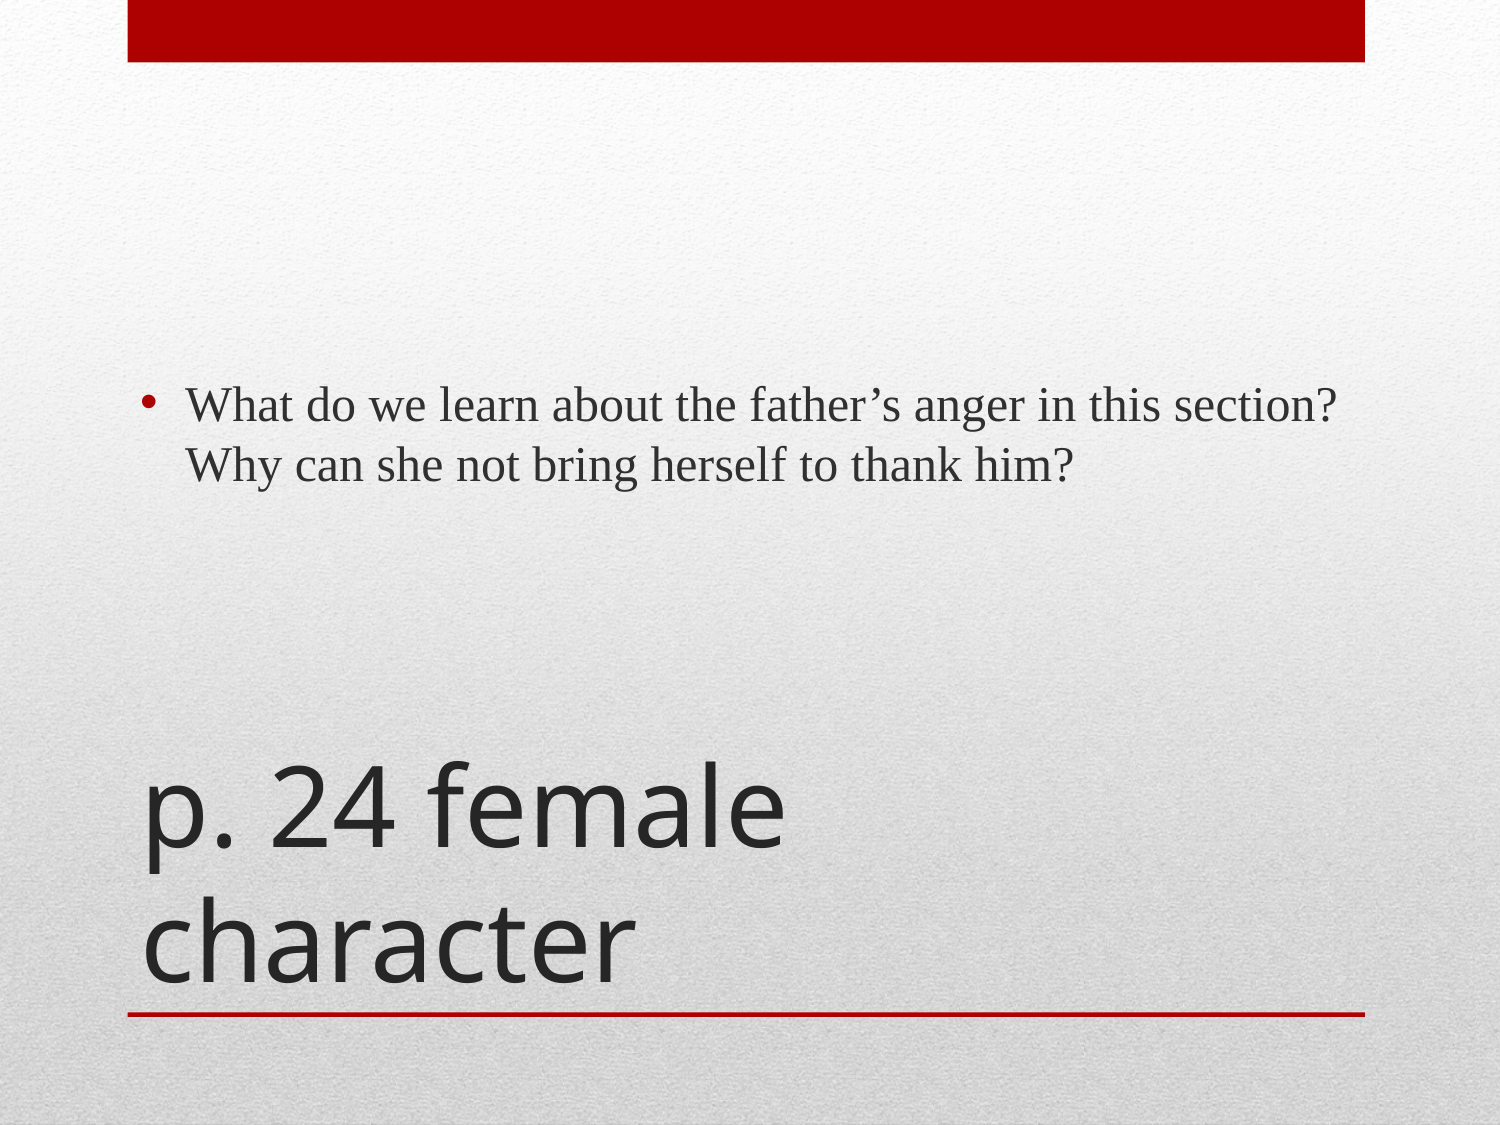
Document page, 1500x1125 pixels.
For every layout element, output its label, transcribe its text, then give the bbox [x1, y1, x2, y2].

title p. 24 female character [125, 750, 1238, 1013]
list What do we learn about the father’s anger in this section? Why can she not bring herself to thank him? [125, 112, 1363, 750]
